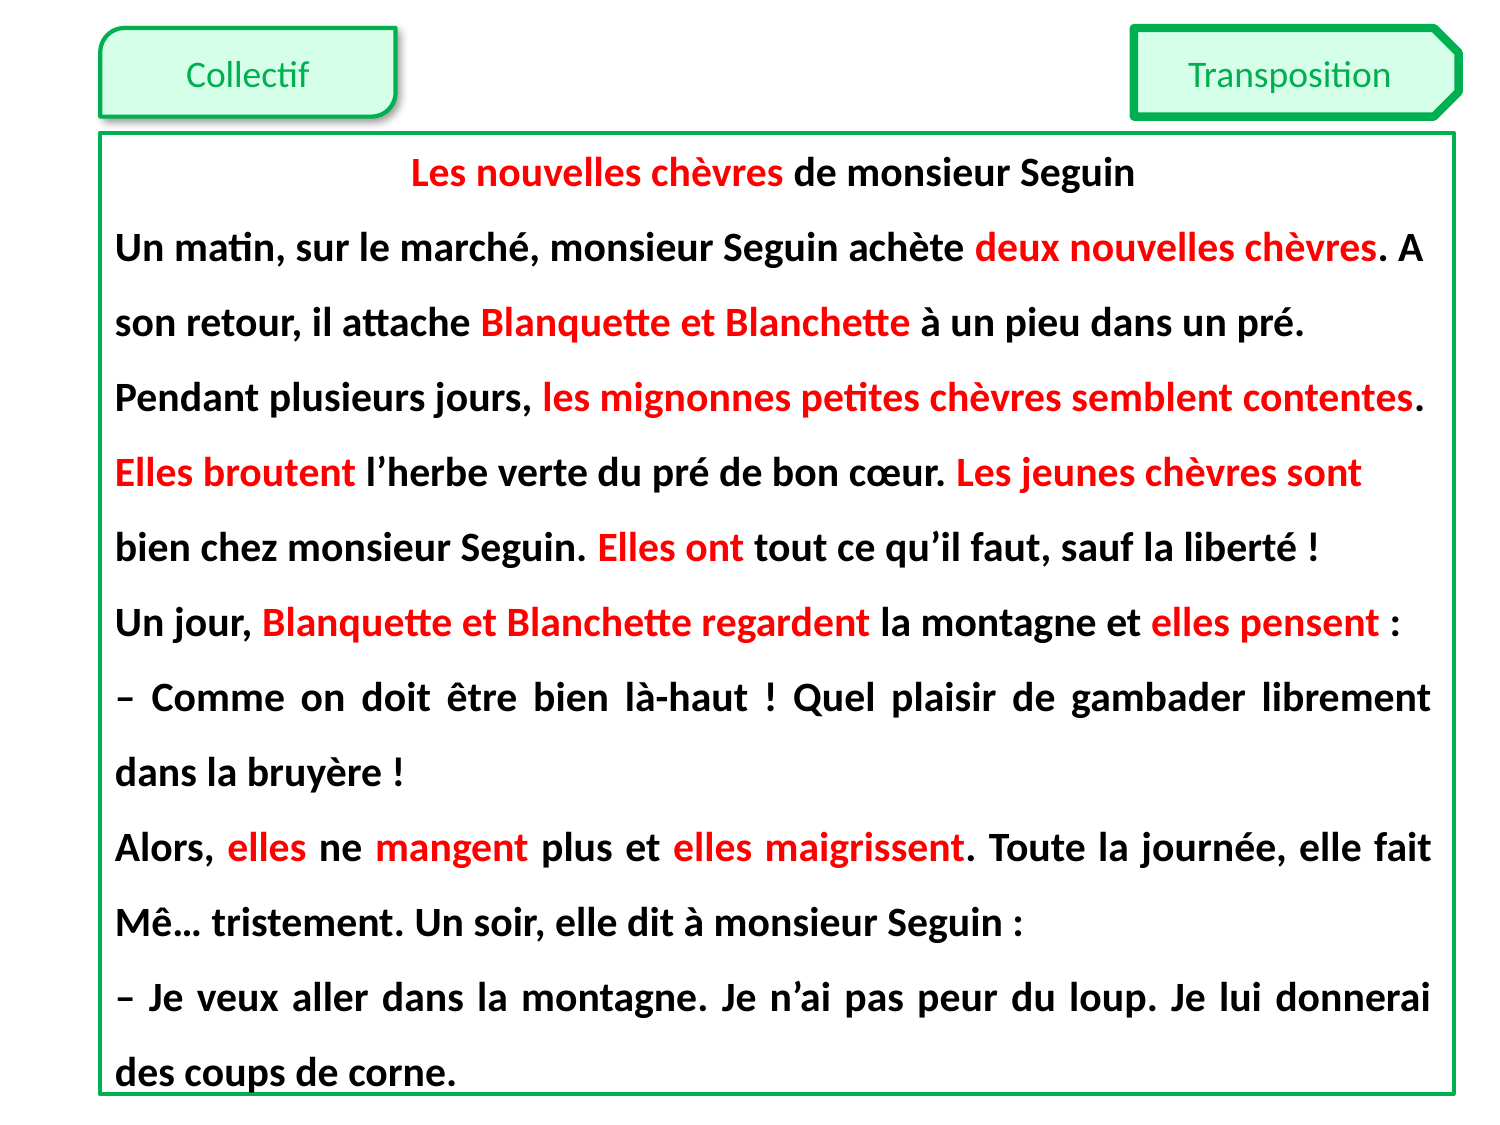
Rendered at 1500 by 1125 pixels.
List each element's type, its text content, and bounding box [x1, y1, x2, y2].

text_box Les nouvelles chèvres de monsieur Seguin Un matin, sur le marché, monsieur Seguin achète deux nouvelles chèvres. A son retour, il attache Blanquette et Blanchette à un pieu dans un pré. Pendant plusieurs jours, les mignonnes petites chèvres semblent contentes. Elles broutent l’herbe verte du pré de bon cœur. Les jeunes chèvres sont bien chez monsieur Seguin. Elles ont tout ce qu’il faut, sauf la liberté ! Un jour, Blanquette et Blanchette regardent la montagne et elles pensent : – Comme on doit être bien là-haut ! Quel plaisir de gambader librement dans la bruyère ! Alors, elles ne mangent plus et elles maigrissent. Toute la journée, elle fait Mê… tristement. Un soir, elle dit à monsieur Seguin : – Je veux aller dans la montagne. Je n’ai pas peur du loup. Je lui donnerai des coups de corne. [100, 137, 1447, 1102]
